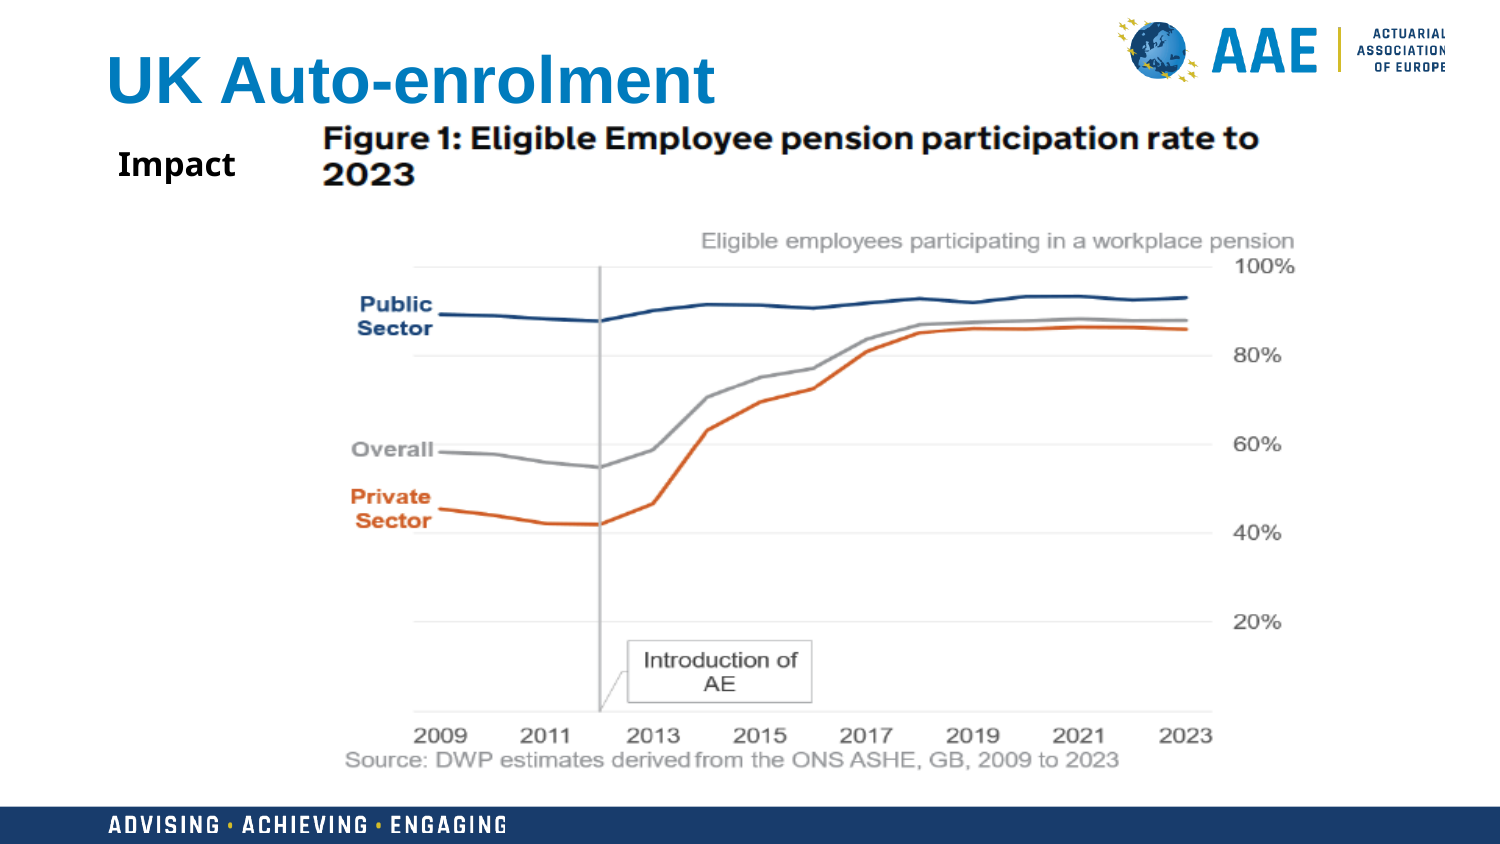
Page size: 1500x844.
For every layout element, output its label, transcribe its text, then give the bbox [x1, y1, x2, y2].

picture [302, 117, 1319, 787]
text_box Impact [106, 137, 297, 189]
text_box UK Auto-enrolment [106, 36, 1392, 117]
